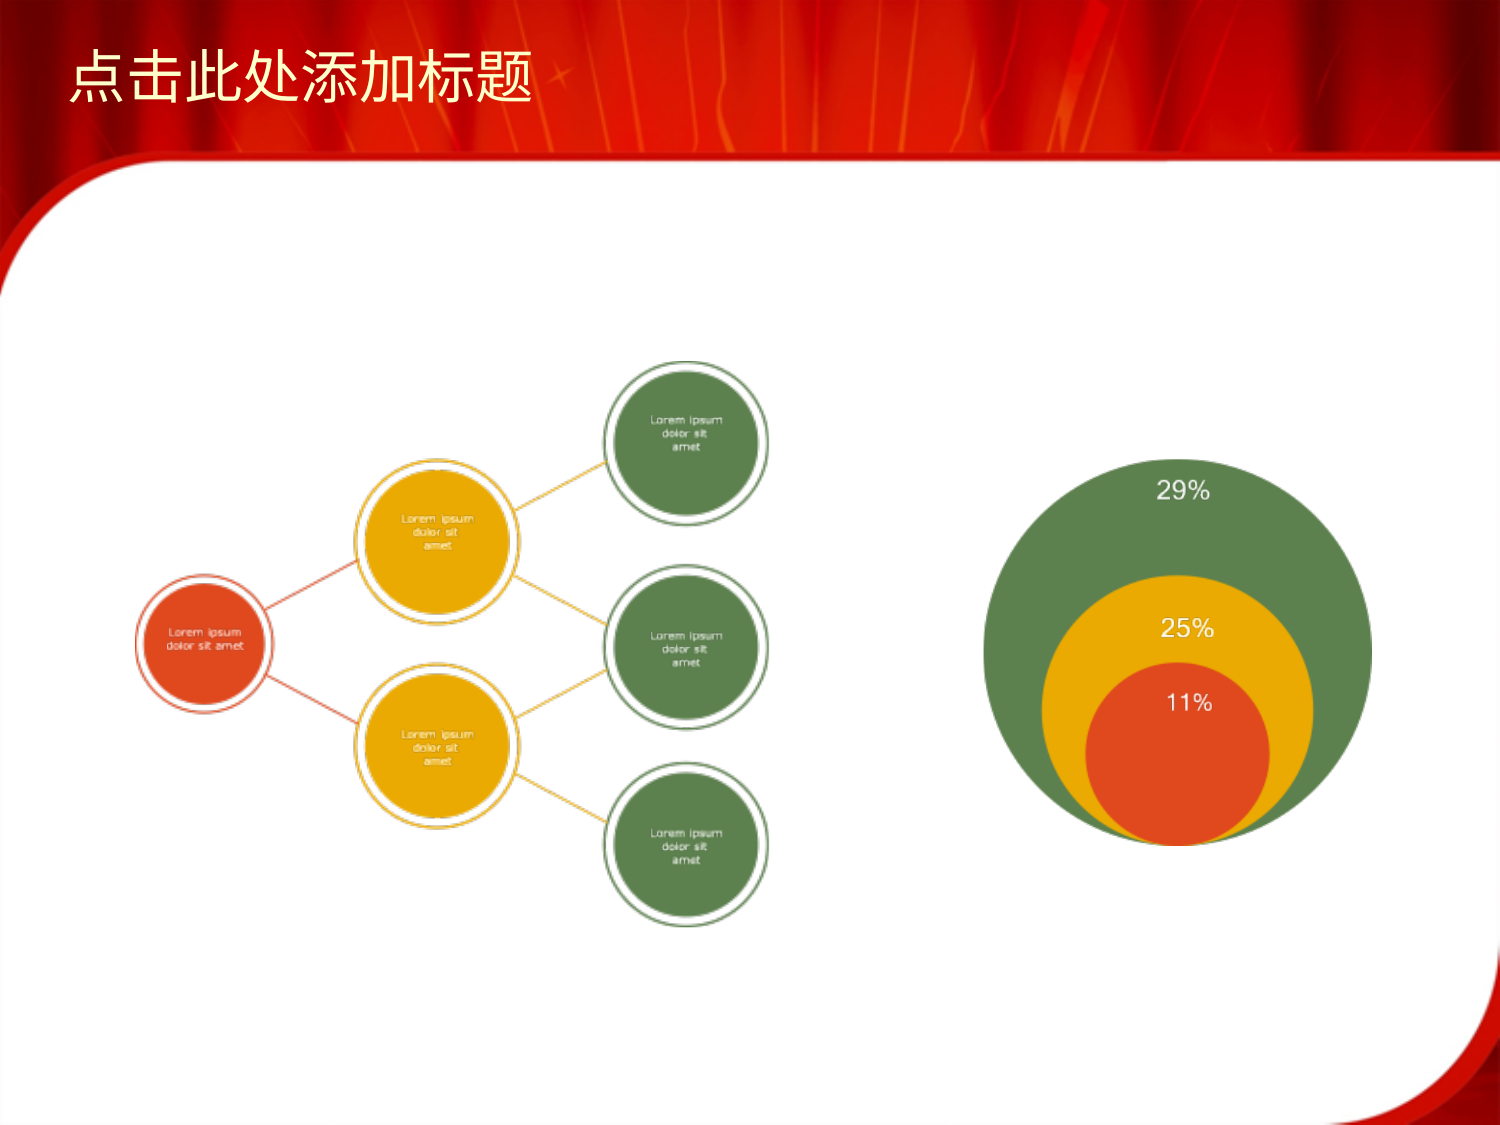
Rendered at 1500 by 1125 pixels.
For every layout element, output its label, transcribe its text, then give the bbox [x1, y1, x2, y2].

picture [0, 0, 1500, 1125]
text_box 点击此处添加标题 [53, 33, 845, 118]
